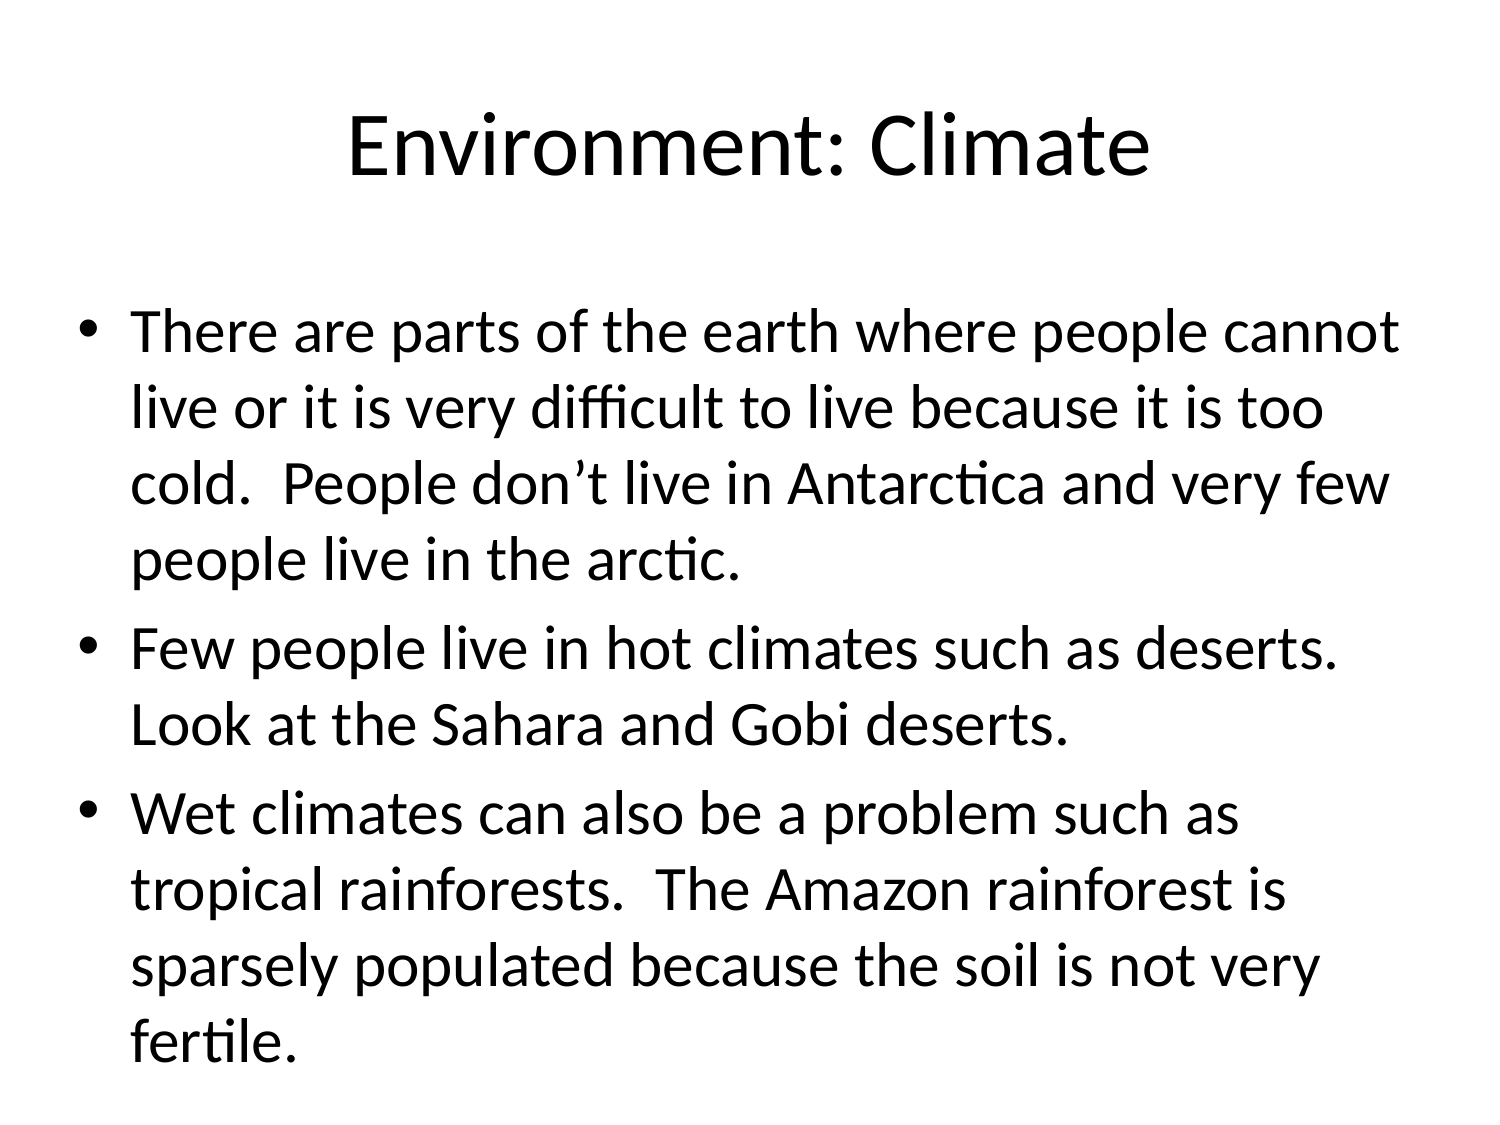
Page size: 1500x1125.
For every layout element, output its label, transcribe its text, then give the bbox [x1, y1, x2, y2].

title Environment: Climate [75, 45, 1425, 233]
list There are parts of the earth where people cannot live or it is very difficult to live because it is too cold. People don’t live in Antarctica and very few people live in the arctic. Few people live in hot climates such as deserts. Look at the Sahara and Gobi deserts. Wet climates can also be a problem such as tropical rainforests. The Amazon rainforest is sparsely populated because the soil is not very fertile. [62, 281, 1442, 1089]
